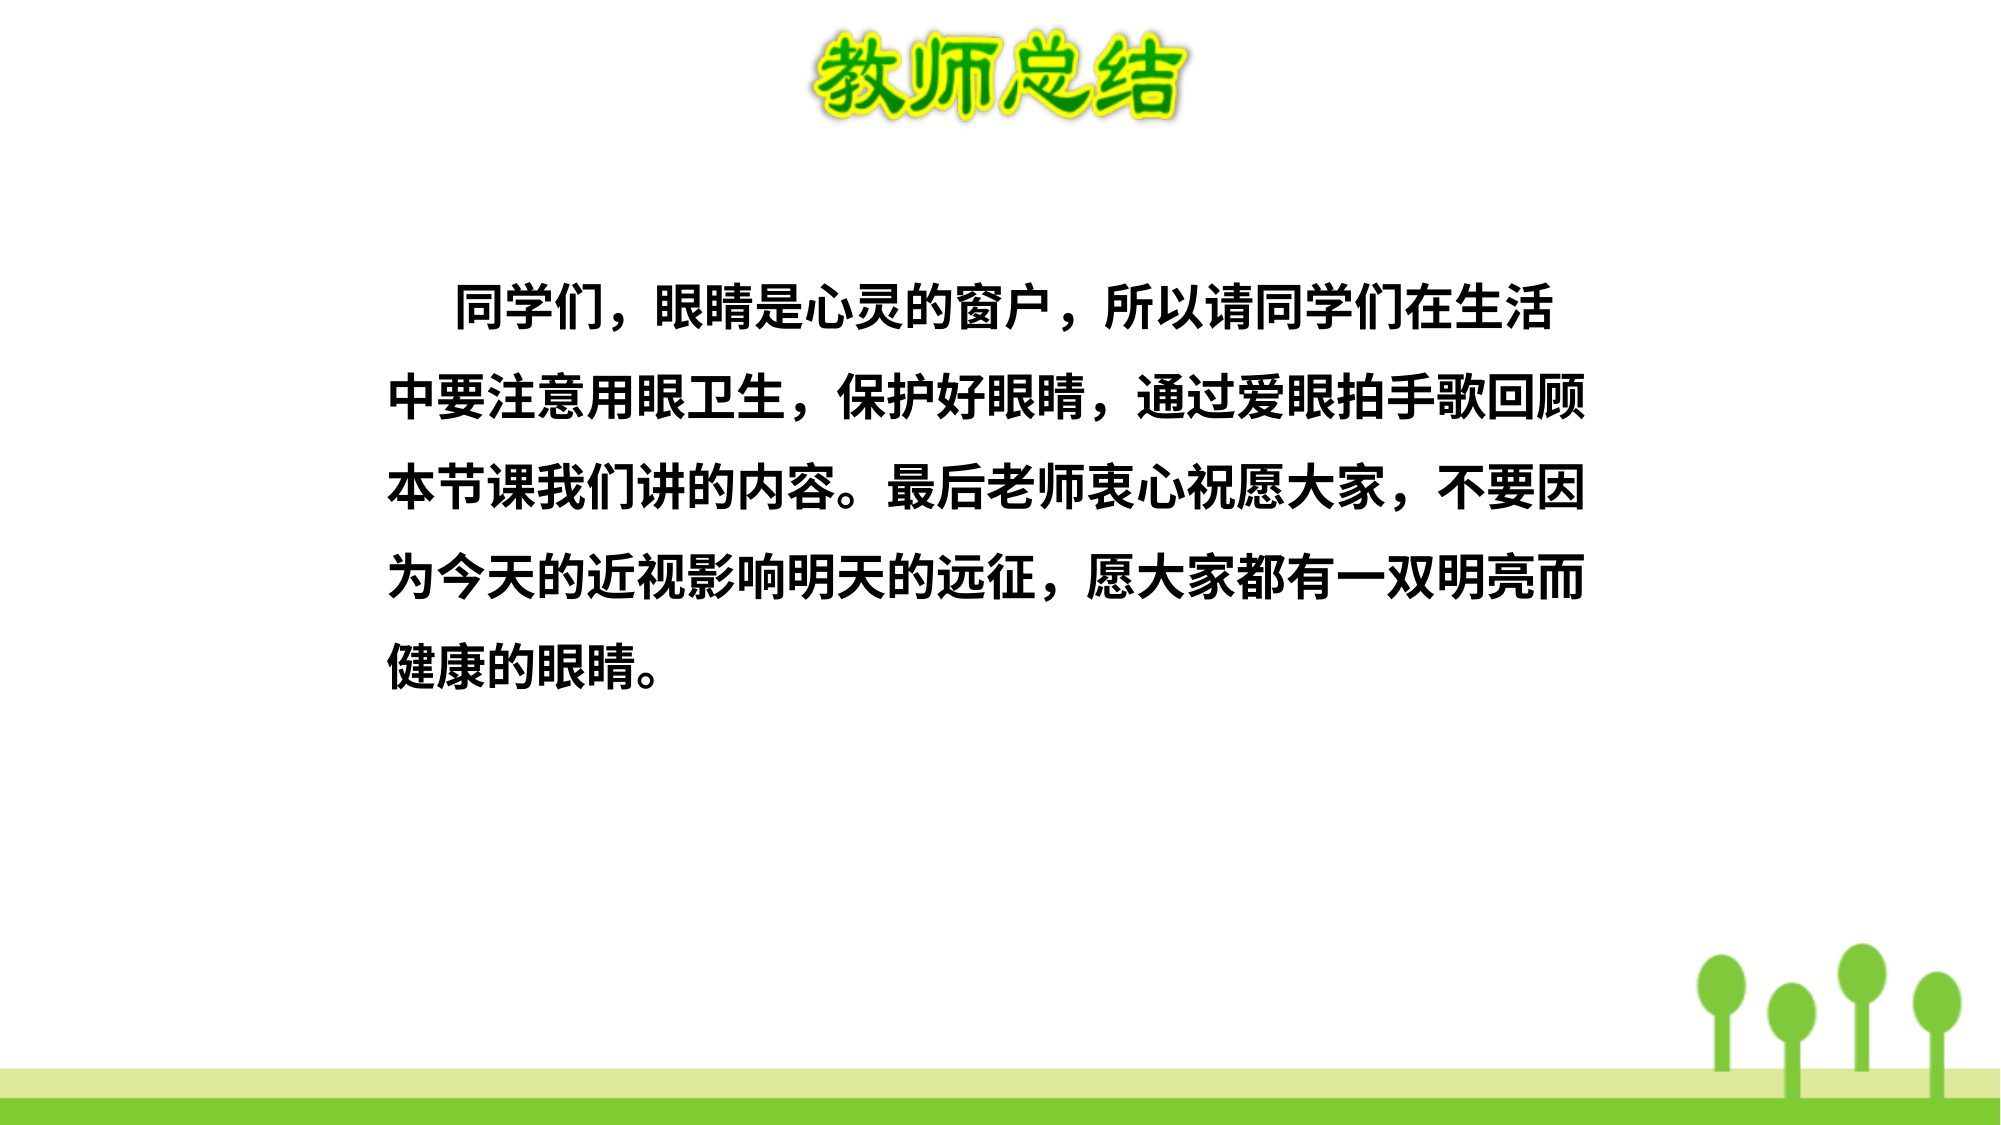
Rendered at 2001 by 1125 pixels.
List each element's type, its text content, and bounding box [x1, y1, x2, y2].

picture [0, 0, 2001, 1125]
text_box 同学们，眼睛是心灵的窗户，所以请同学们在生活中要注意用眼卫生，保护好眼睛，通过爱眼拍手歌回顾本节课我们讲的内容。最后老师衷心祝愿大家，不要因为今天的近视影响明天的远征，愿大家都有一双明亮而健康的眼睛。 [371, 238, 1618, 704]
